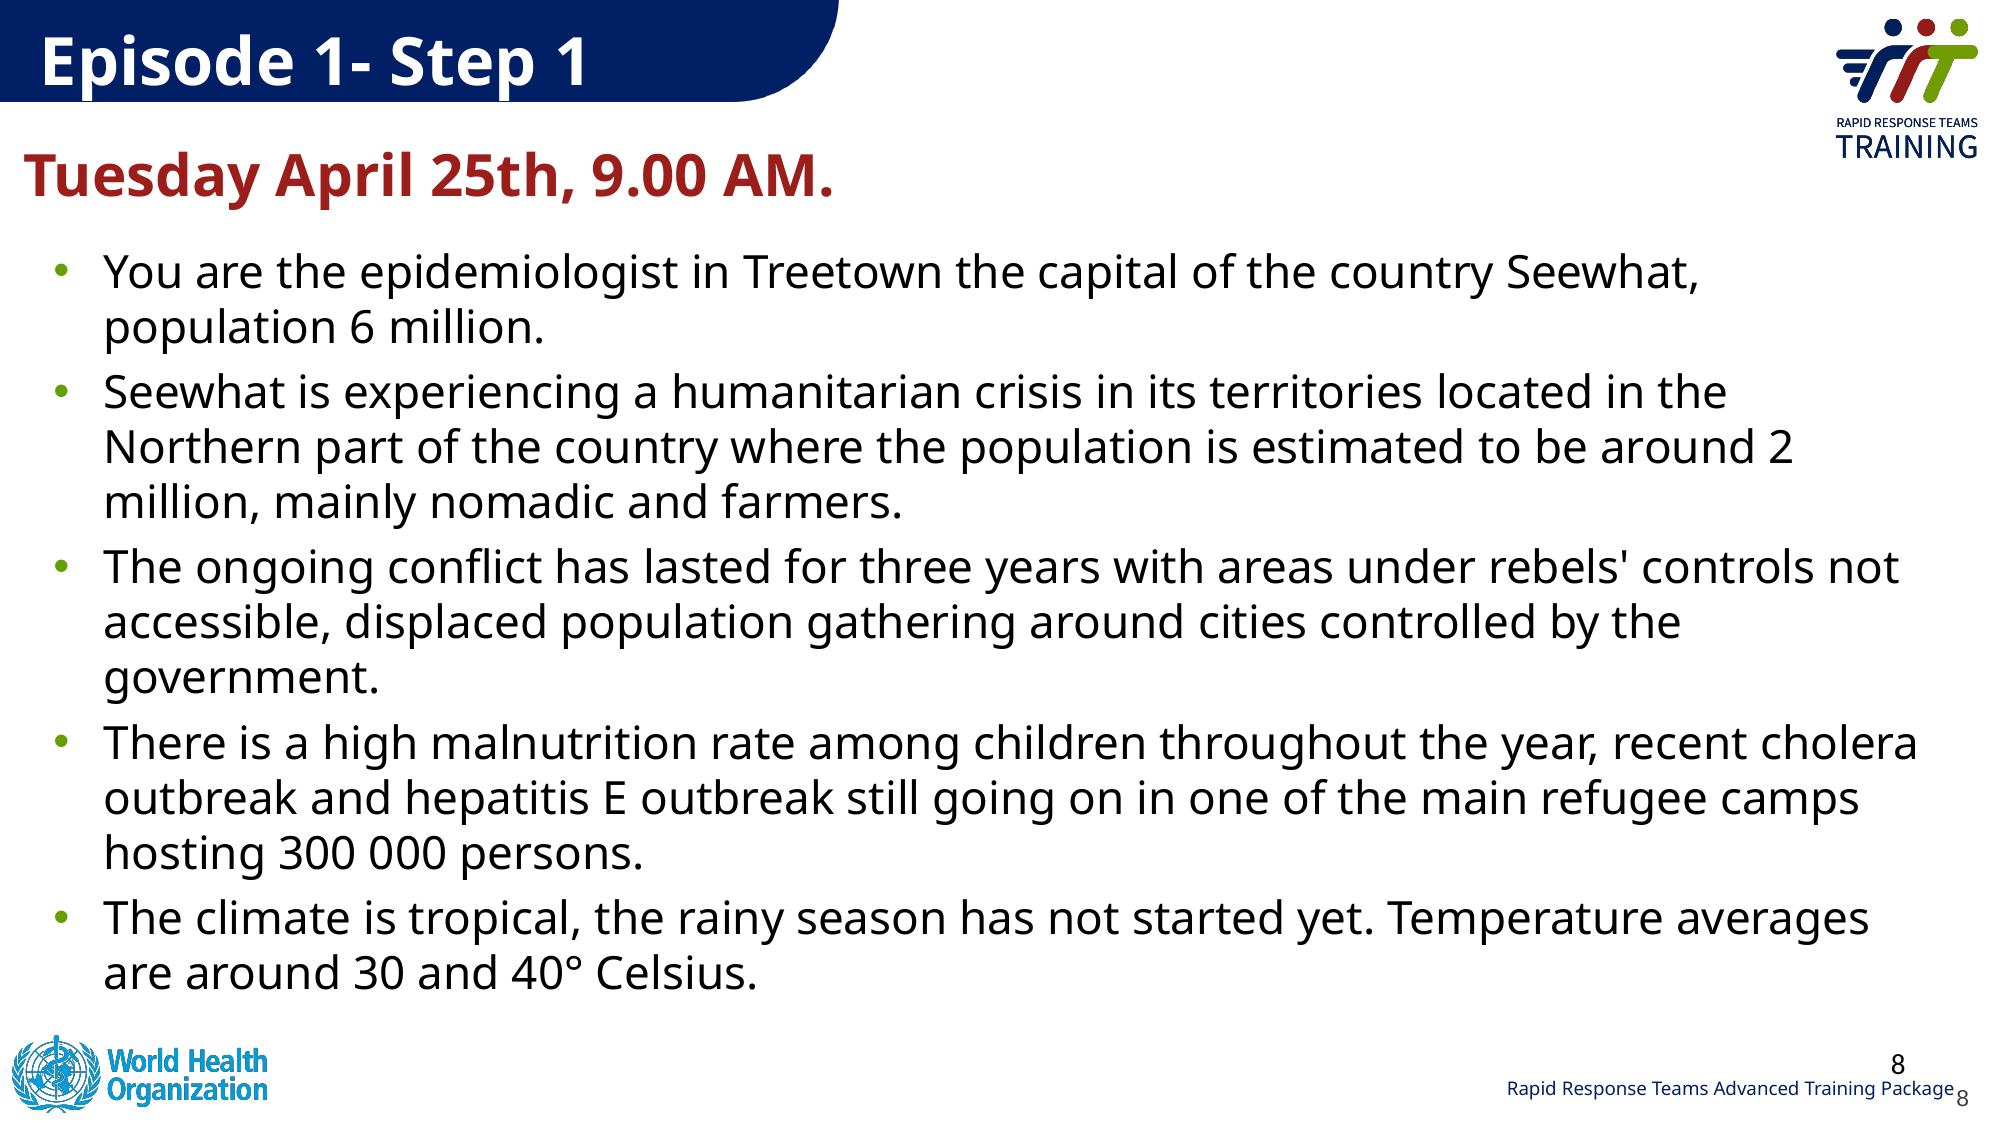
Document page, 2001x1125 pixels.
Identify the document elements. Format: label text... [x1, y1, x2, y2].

picture [40, 1062, 47, 1070]
picture [0, 0, 839, 102]
picture [24, 1054, 36, 1087]
picture [36, 1088, 78, 1105]
picture [12, 1083, 48, 1113]
text_box You are the epidemiologist in Treetown the capital of the country Seewhat, population 6 million. Seewhat is experiencing a humanitarian crisis in its territories located in the Northern part of the country where the population is estimated to be around 2 million, mainly nomadic and farmers. The ongoing conflict has lasted for three years with areas under rebels' controls not accessible, displaced population gathering around cities controlled by the government. There is a high malnutrition rate among children throughout the year, recent cholera outbreak and hepatitis E outbreak still going on in one of the main refugee camps hosting 300 000 persons. The climate is tropical, the rainy season has not started yet. Temperature averages are around 30 and 40° Celsius. [53, 239, 1930, 999]
slide_number 8 [1882, 1037, 1930, 1092]
picture [71, 1053, 90, 1091]
picture [12, 1035, 54, 1068]
picture [50, 1108, 62, 1113]
title Episode 1- Step 1 [36, 6, 901, 143]
picture [1835, 19, 1978, 167]
picture [34, 1054, 43, 1078]
picture [30, 1083, 37, 1091]
picture [22, 1062, 26, 1077]
picture [46, 1056, 54, 1062]
text_box Tuesday April 25th, 9.00 AM. [20, 143, 1242, 210]
picture [59, 1035, 267, 1113]
